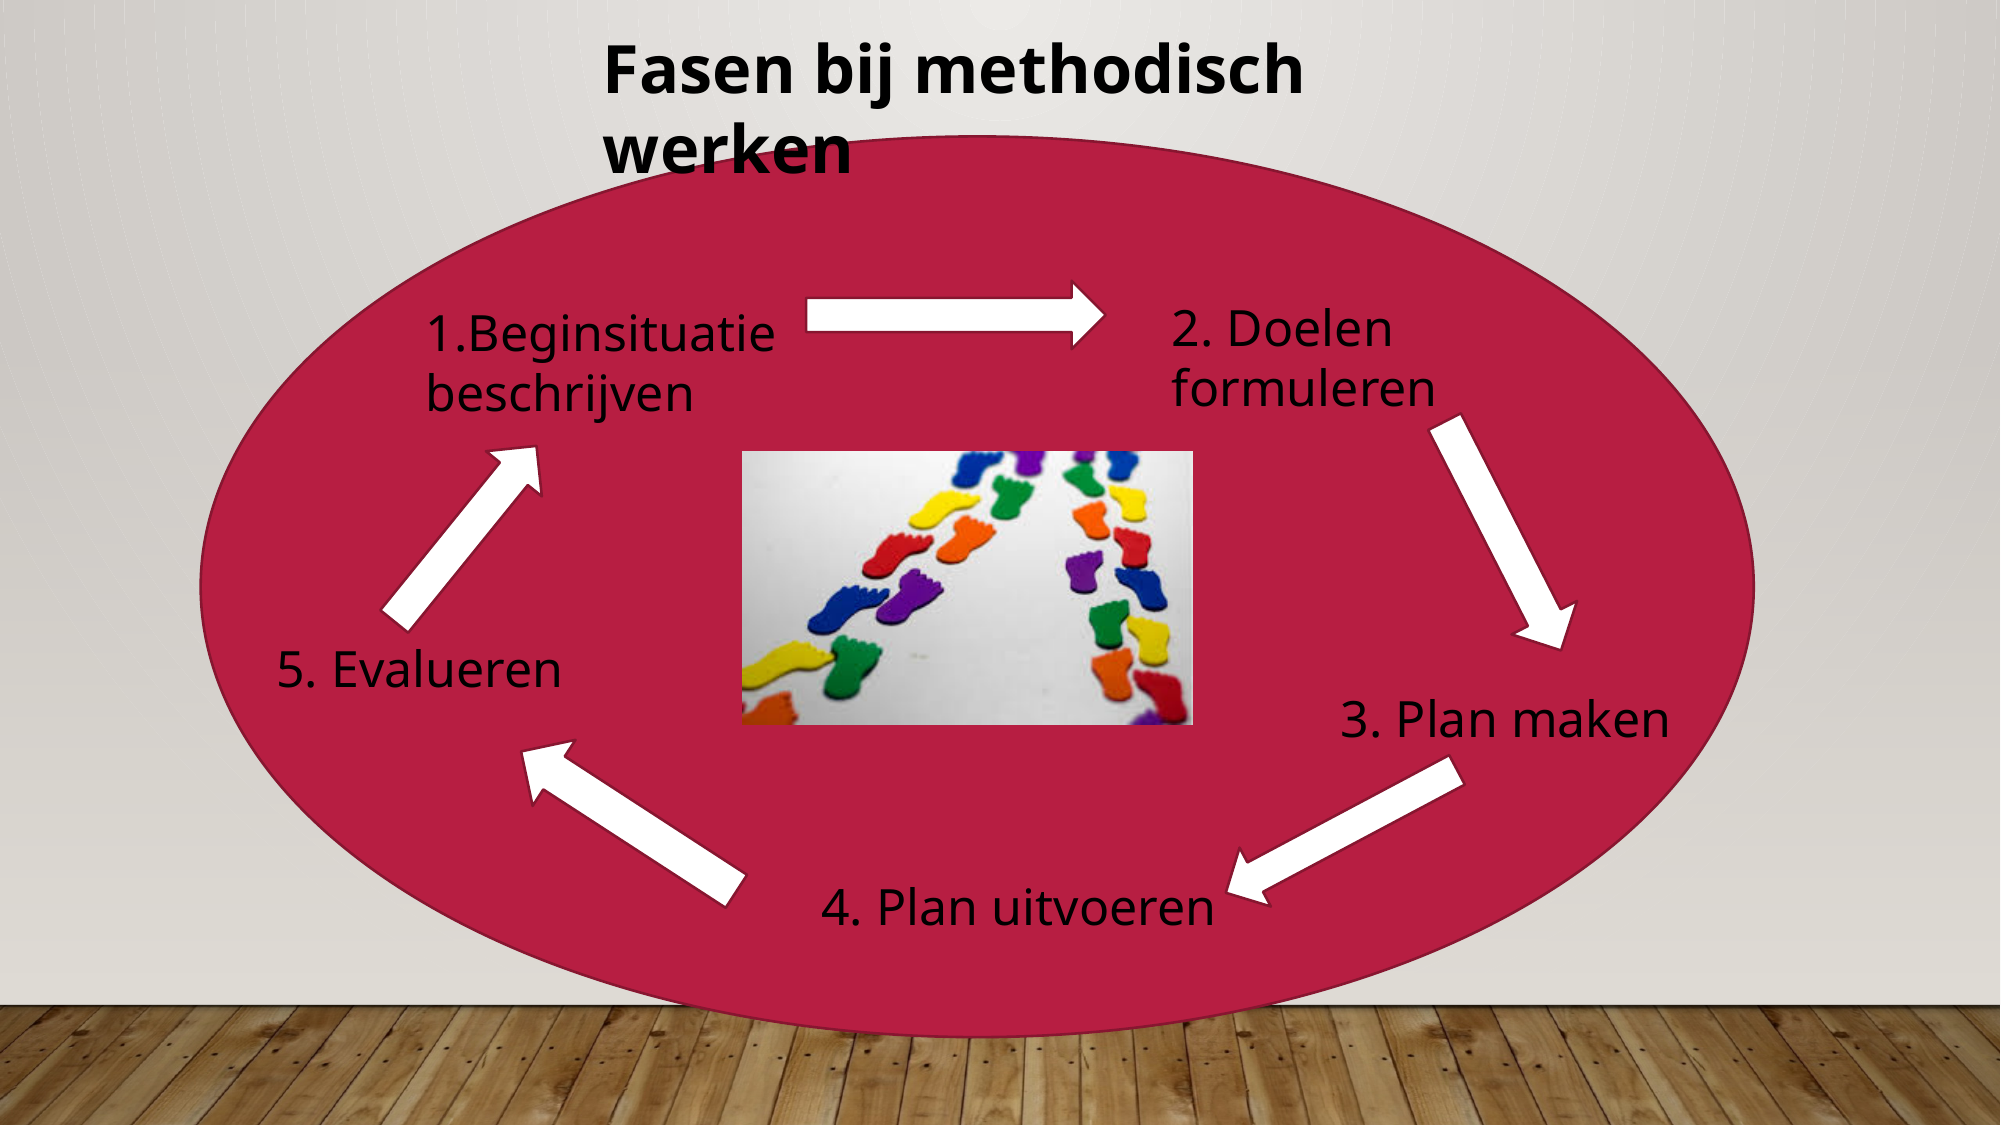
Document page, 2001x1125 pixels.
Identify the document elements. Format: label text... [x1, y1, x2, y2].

text_box [861, 279, 1107, 351]
text_box [199, 195, 1756, 1039]
text_box 4. Plan uitvoeren [806, 868, 1257, 944]
picture [0, 1005, 2000, 1125]
text_box [1426, 424, 1579, 652]
text_box 5. Evalueren [261, 629, 712, 705]
text_box [379, 444, 544, 634]
text_box 2. Doelen formuleren [1156, 288, 1607, 424]
text_box [1231, 753, 1467, 908]
text_box 3. Plan maken [1325, 680, 1776, 756]
text_box [519, 738, 749, 909]
picture [742, 451, 1193, 726]
text_box 1.Beginsituatie beschrijven [410, 294, 861, 430]
text_box Fasen bij methodisch werken [587, 19, 1454, 195]
